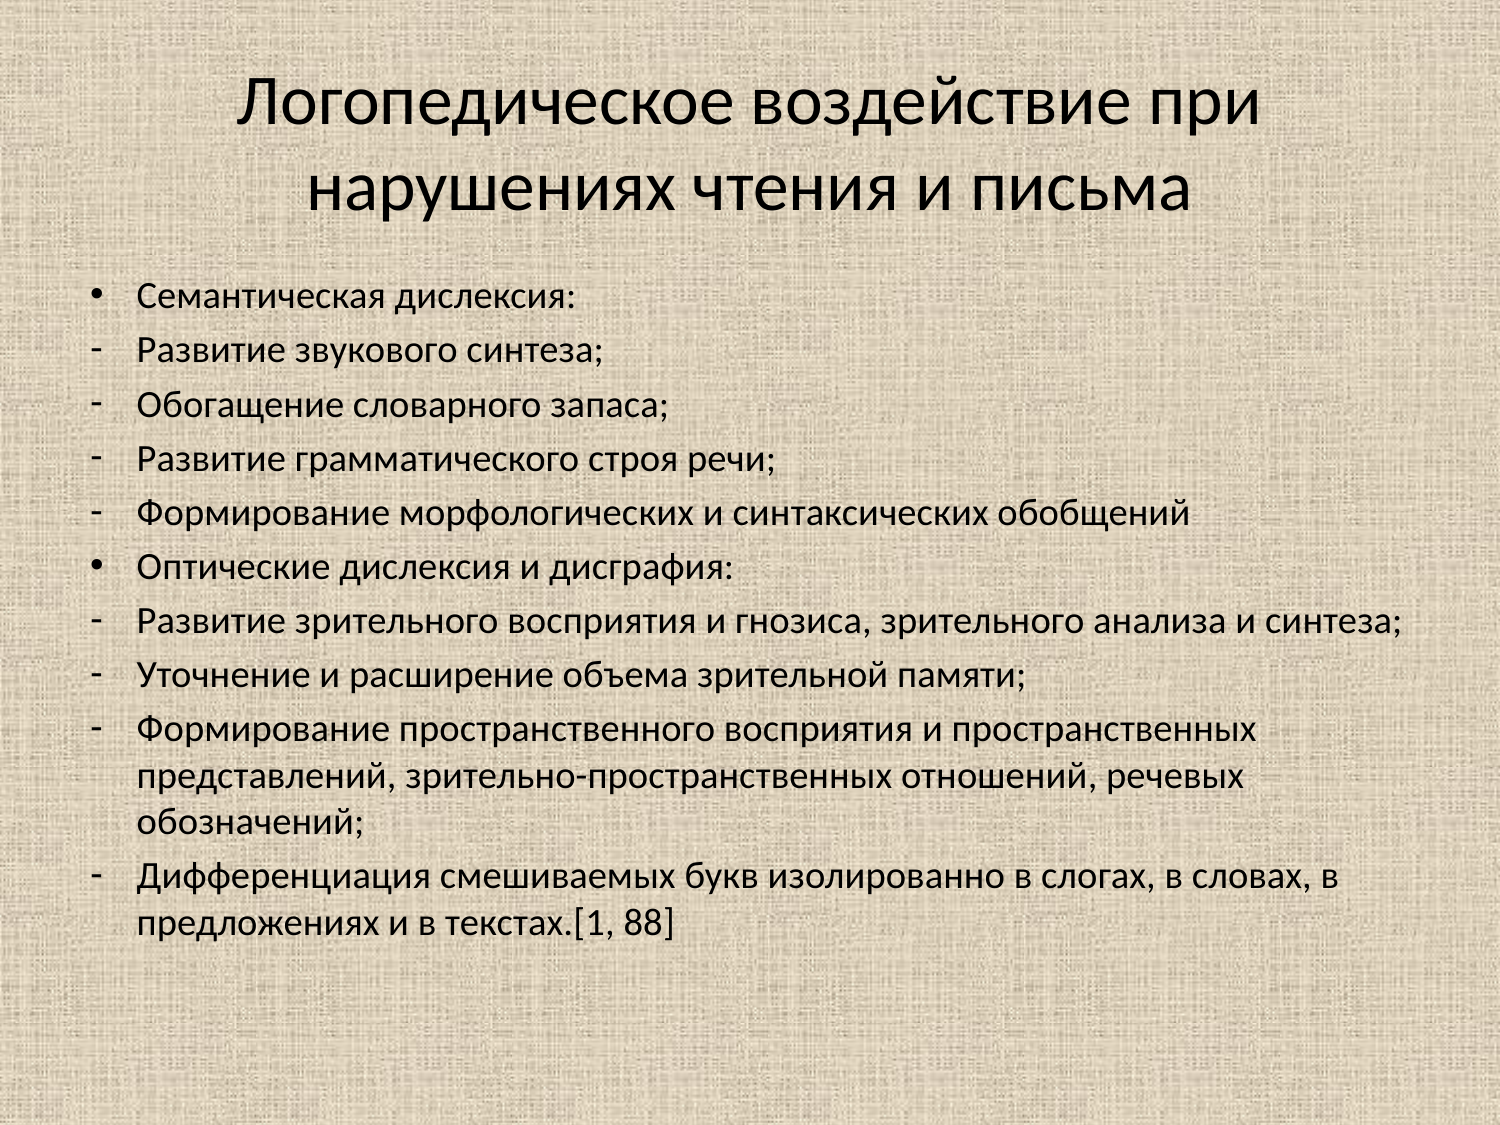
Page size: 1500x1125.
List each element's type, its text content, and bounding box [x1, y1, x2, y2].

picture [0, 0, 1500, 1125]
list Семантическая дислексия: Развитие звукового синтеза; Обогащение словарного запаса; Развитие грамматического строя речи; Формирование морфологических и синтаксических обобщений Оптические дислексия и дисграфия: Развитие зрительного восприятия и гнозиса, зрительного анализа и синтеза; Уточнение и расширение объема зрительной памяти; Формирование пространственного восприятия и пространственных представлений, зрительно-пространственных отношений, речевых обозначений; Дифференциация смешиваемых букв изолированно в слогах, в словах, в предложениях и в текстах.[1, 88] [75, 262, 1425, 1005]
title Логопедическое воздействие при нарушениях чтения и письма [75, 45, 1425, 233]
